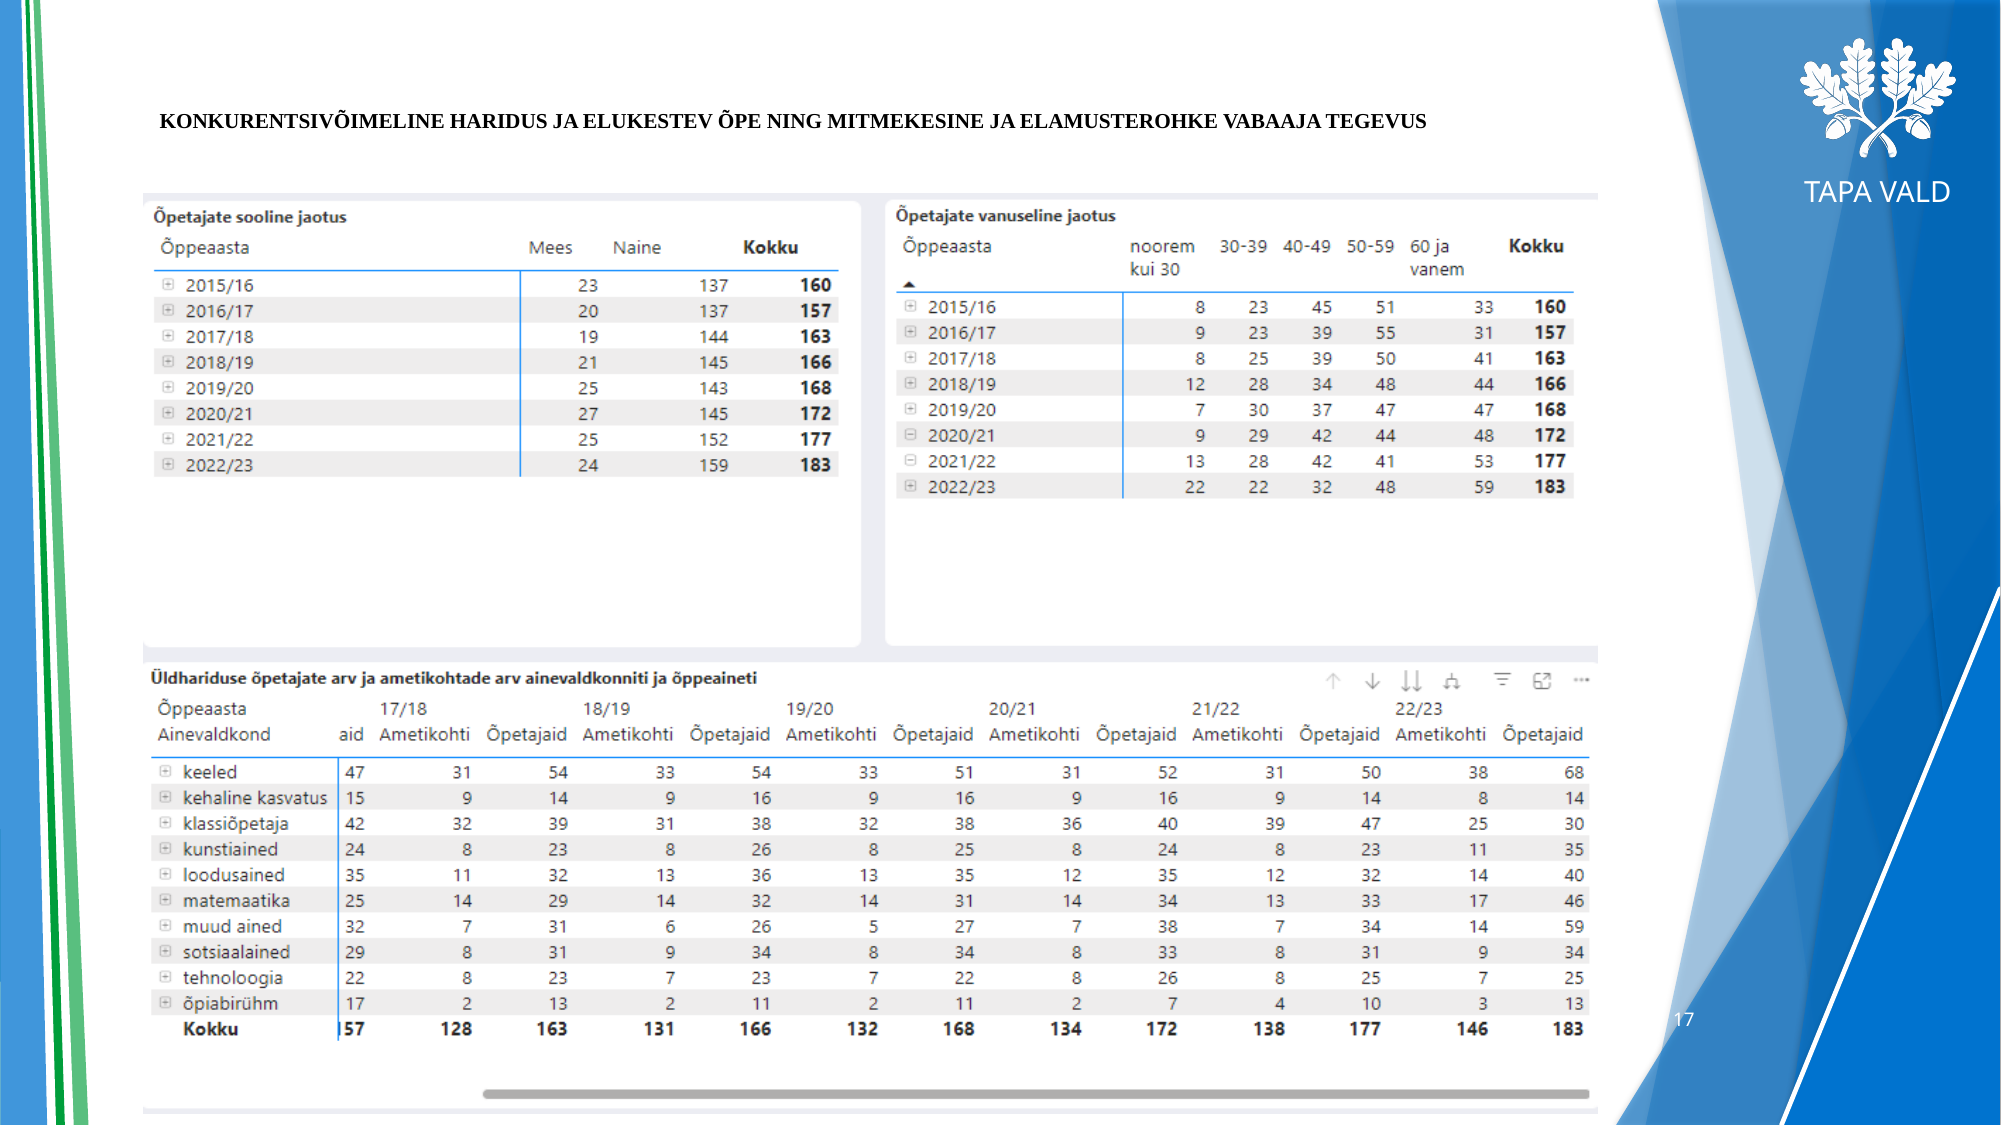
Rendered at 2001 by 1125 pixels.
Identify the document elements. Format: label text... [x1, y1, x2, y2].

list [143, 192, 1598, 1115]
slide_number 17 [1602, 990, 1710, 1051]
title KONKURENTSIVÕIMELINE HARIDUS JA ELUKESTEV ÕPE NING MITMEKESINE JA ELAMUSTEROHKE VABAAJA TEGEVUS [144, 99, 1710, 193]
picture [1800, 38, 1956, 158]
